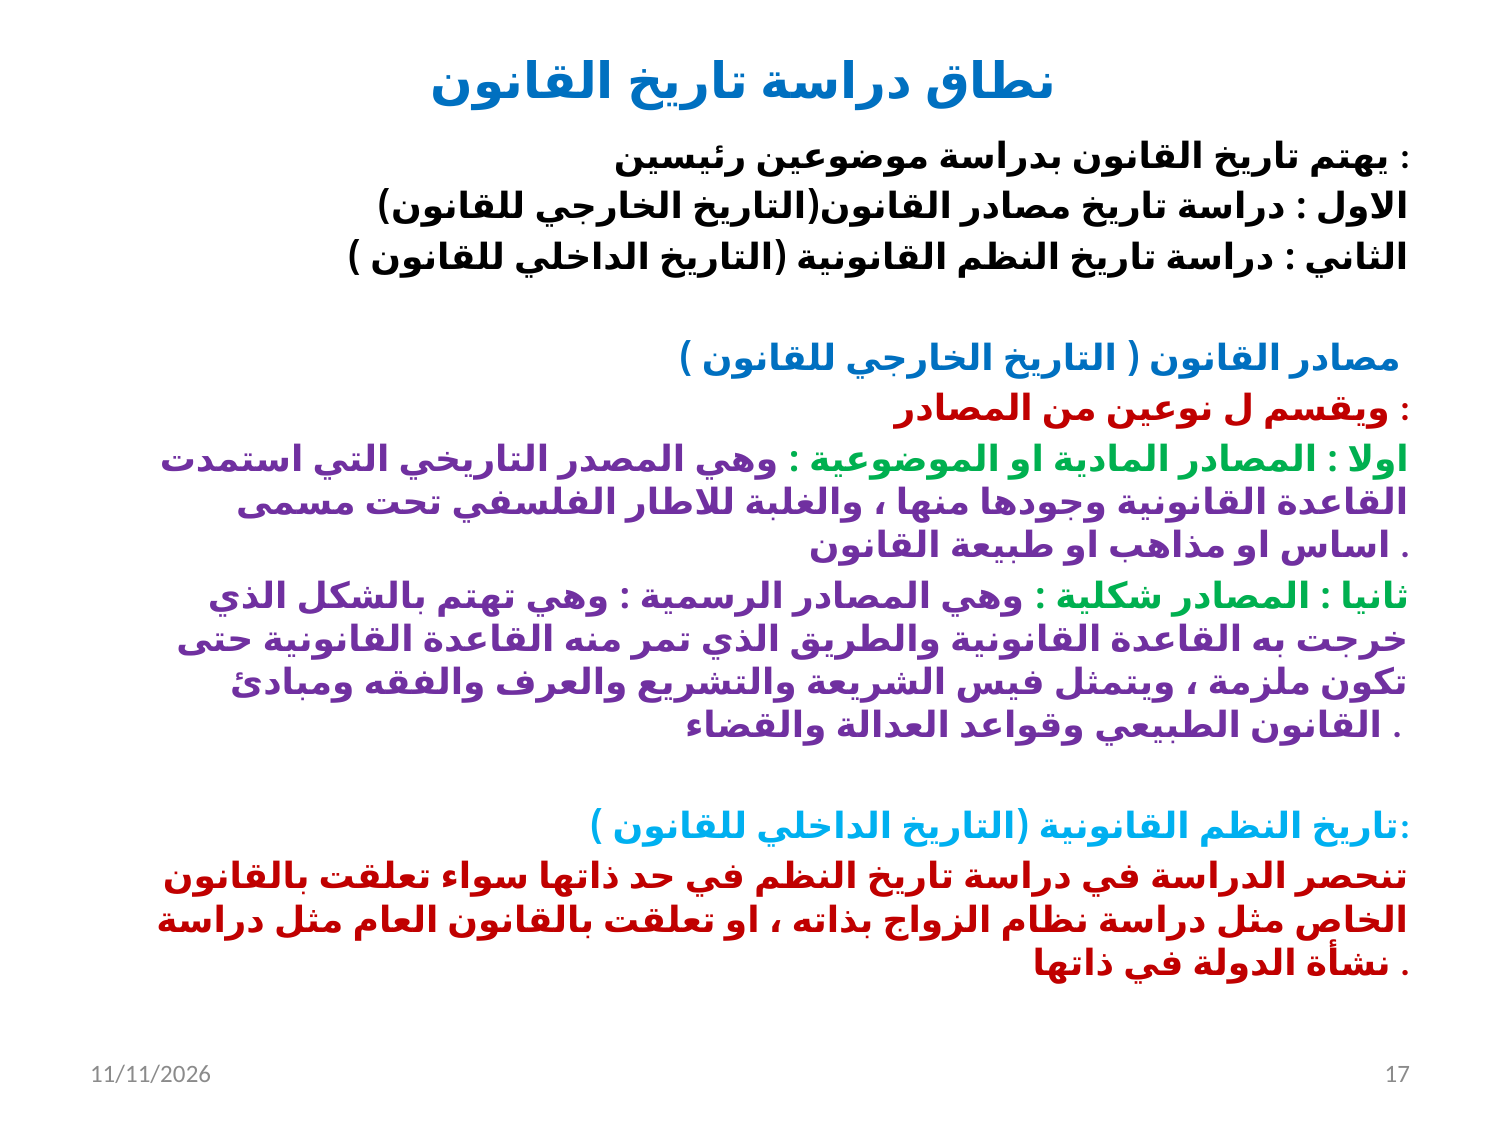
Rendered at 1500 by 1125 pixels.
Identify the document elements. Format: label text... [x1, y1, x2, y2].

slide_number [75, 1042, 425, 1103]
title نطاق دراسة تاريخ القانون [75, 45, 1425, 113]
list يهتم تاريخ القانون بدراسة موضوعين رئيسين : الاول : دراسة تاريخ مصادر القانون(التاريخ الخارجي للقانون) الثاني : دراسة تاريخ النظم القانونية (التاريخ الداخلي للقانون ) مصادر القانون ( التاريخ الخارجي للقانون ) ويقسم ل نوعين من المصادر : اولا : المصادر المادية او الموضوعية : وهي المصدر التاريخي التي استمدت القاعدة القانونية وجودها منها ، والغلبة للاطار الفلسفي تحت مسمى اساس او مذاهب او طبيعة القانون . ثانيا : المصادر شكلية : وهي المصادر الرسمية : وهي تهتم بالشكل الذي خرجت به القاعدة القانونية والطريق الذي تمر منه القاعدة القانونية حتى تكون ملزمة ، ويتمثل فيس الشريعة والتشريع والعرف والفقه ومبادئ القانون الطبيعي وقواعد العدالة والقضاء . تاريخ النظم القانونية (التاريخ الداخلي للقانون ): تنحصر الدراسة في دراسة تاريخ النظم في حد ذاتها سواء تعلقت بالقانون الخاص مثل دراسة نظام الزواج بذاته ، او تعلقت بالقانون العام مثل دراسة نشأة الدولة في ذاتها . [75, 125, 1425, 1005]
slide_number 17 [1074, 1042, 1425, 1103]
